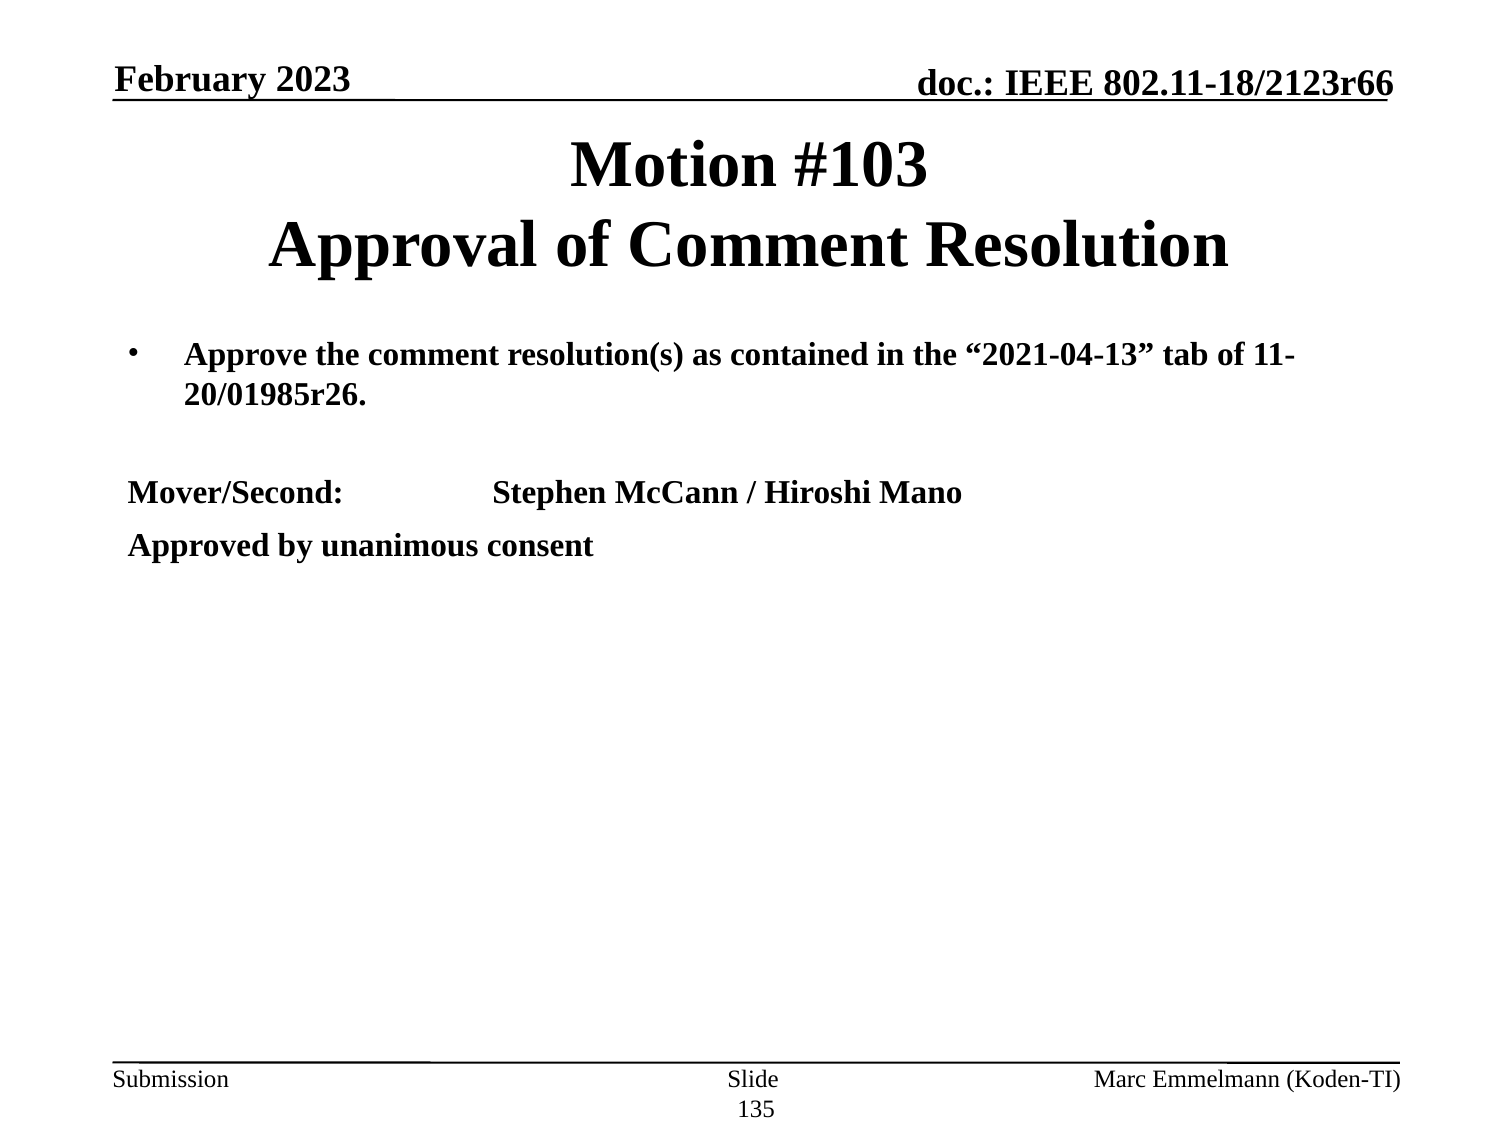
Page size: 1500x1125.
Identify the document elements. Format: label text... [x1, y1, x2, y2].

footer Marc Emmelmann (Koden-TI) [878, 1061, 1402, 1093]
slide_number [114, 54, 423, 100]
title Motion #103 Approval of Comment Resolution [112, 112, 1388, 288]
slide_number Slide 135 [712, 1061, 800, 1123]
list Approve the comment resolution(s) as contained in the “2021-04-13” tab of 11-20/01985r26. Mover/Second: Stephen McCann / Hiroshi Mano Approved by unanimous consent [112, 324, 1388, 1000]
